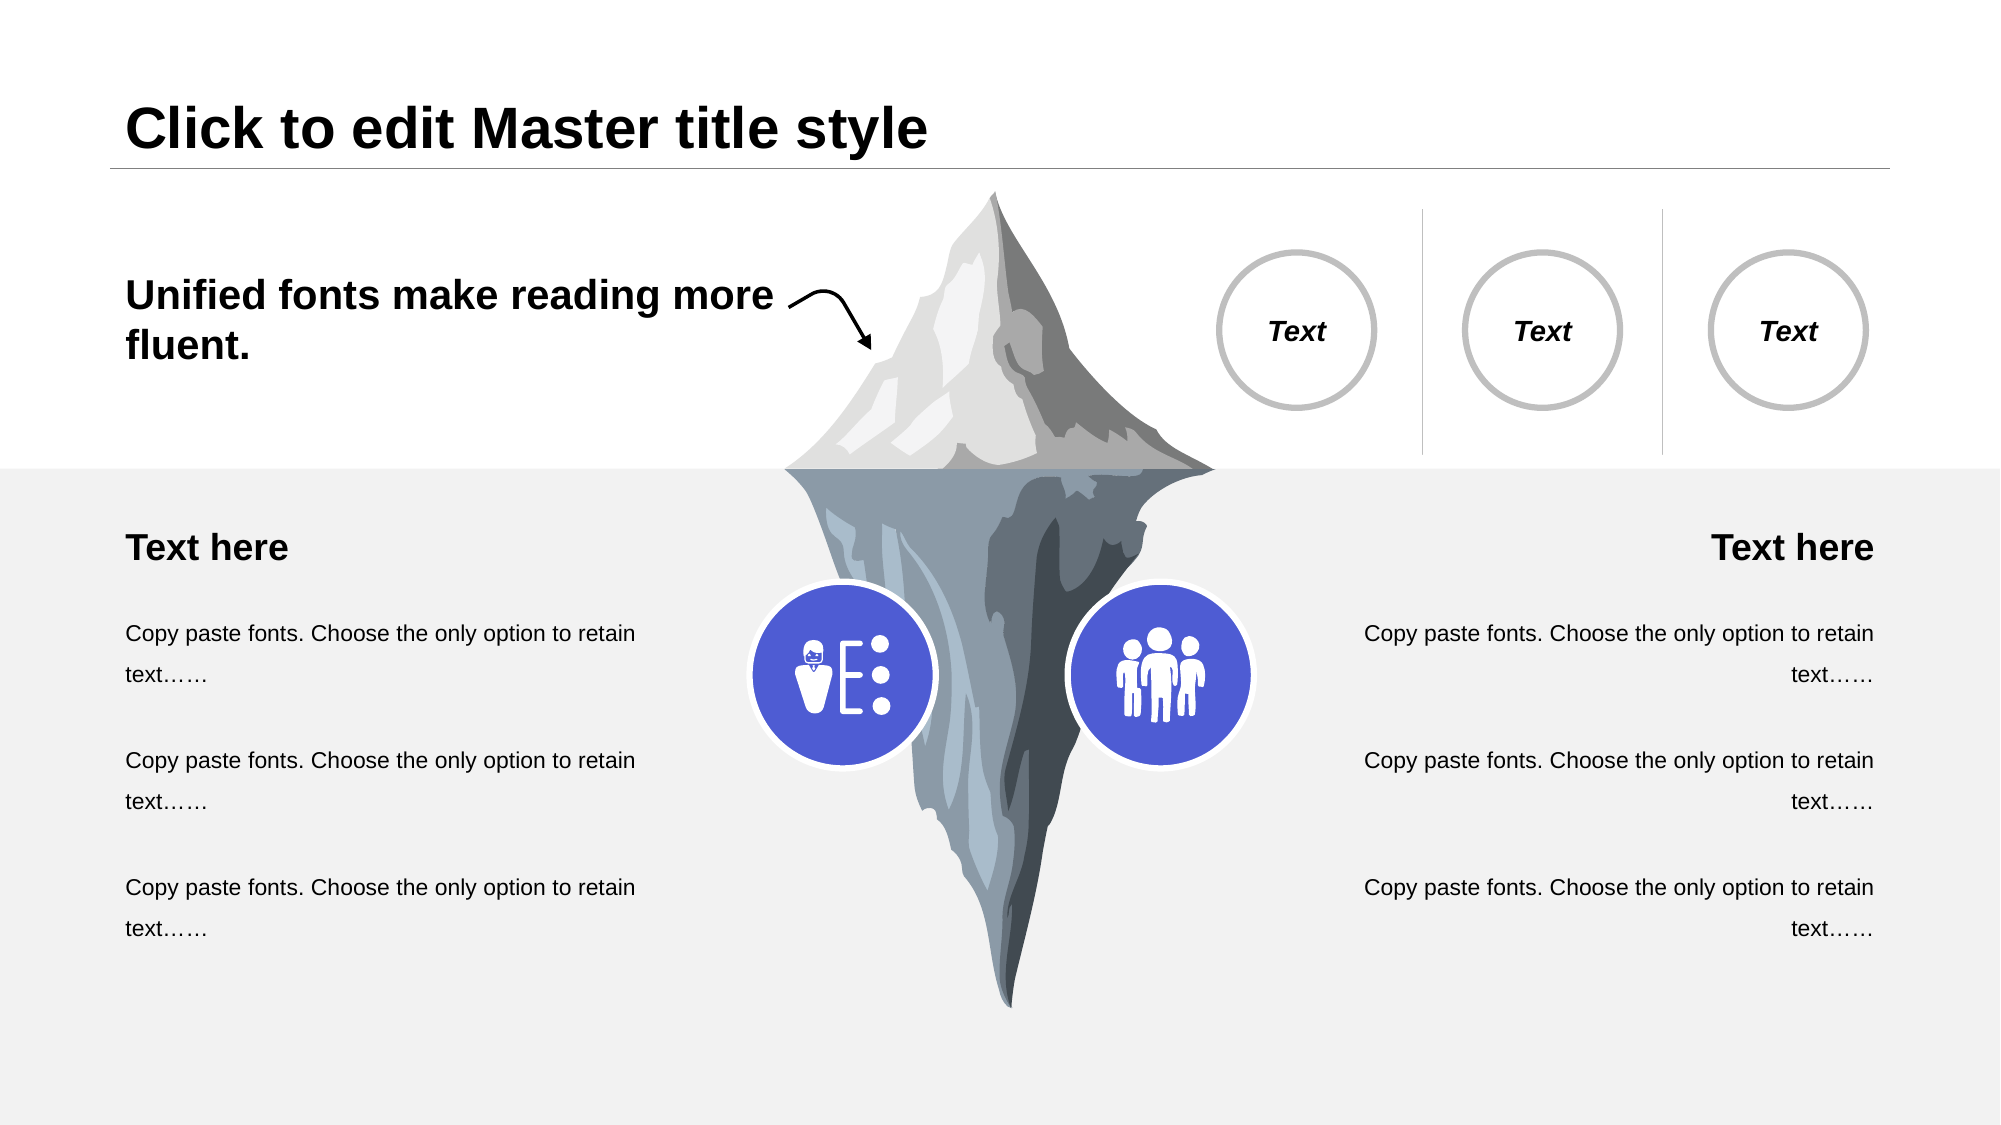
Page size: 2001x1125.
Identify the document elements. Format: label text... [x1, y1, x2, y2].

title Click to edit Master title style [109, 0, 1890, 169]
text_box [0, 191, 2000, 1125]
